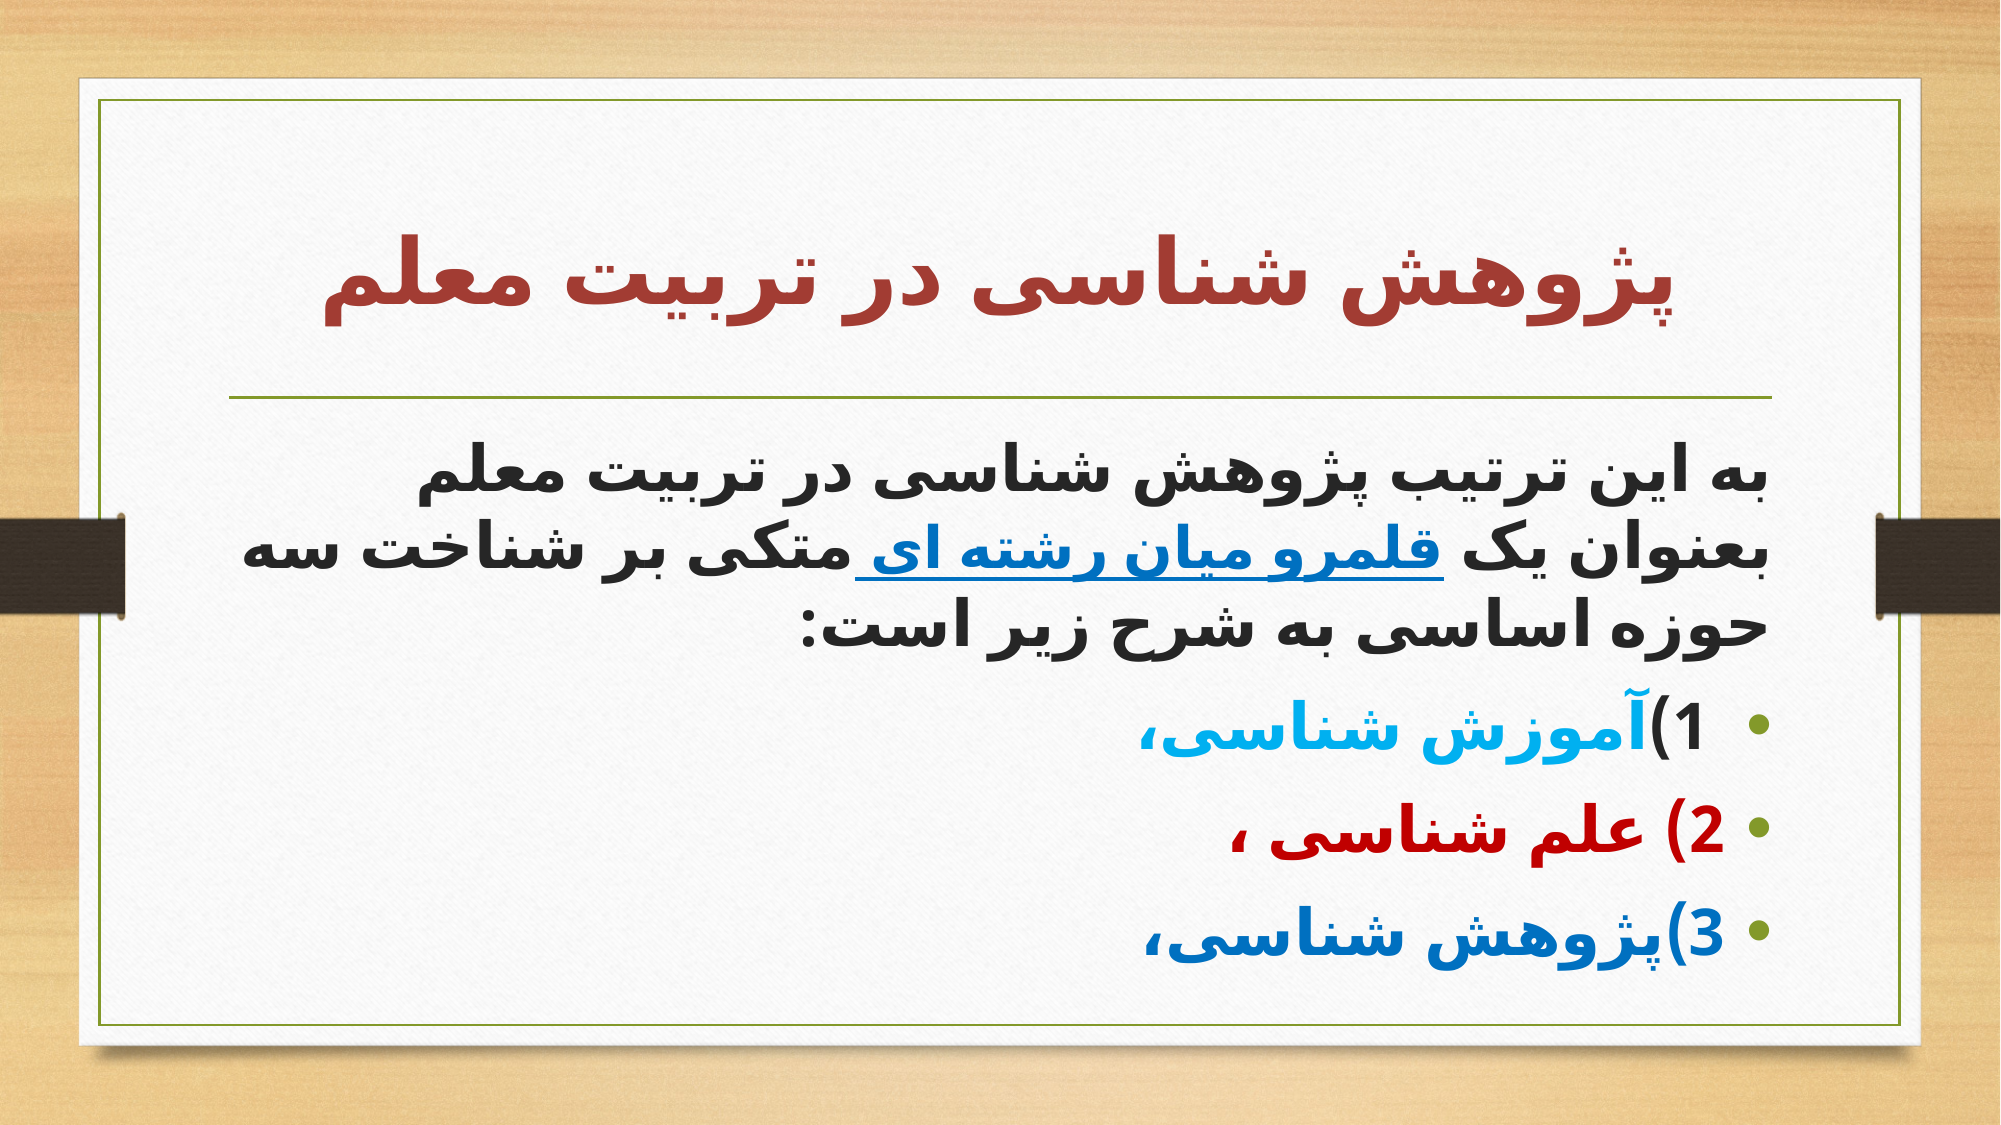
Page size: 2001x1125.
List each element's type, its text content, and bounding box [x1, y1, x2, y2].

picture [0, 0, 2001, 1125]
list به این ترتیب پژوهش شناسی در تربیت معلم بعنوان یک قلمرو میان رشته ای متکی بر شناخت سه حوزه اساسی به شرح زیر است: 1)آموزش شناسی، 2) علم شناسی ، 3)پژوهش شناسی، [212, 419, 1788, 964]
title پژوهش شناسی در تربیت معلم [212, 161, 1788, 375]
